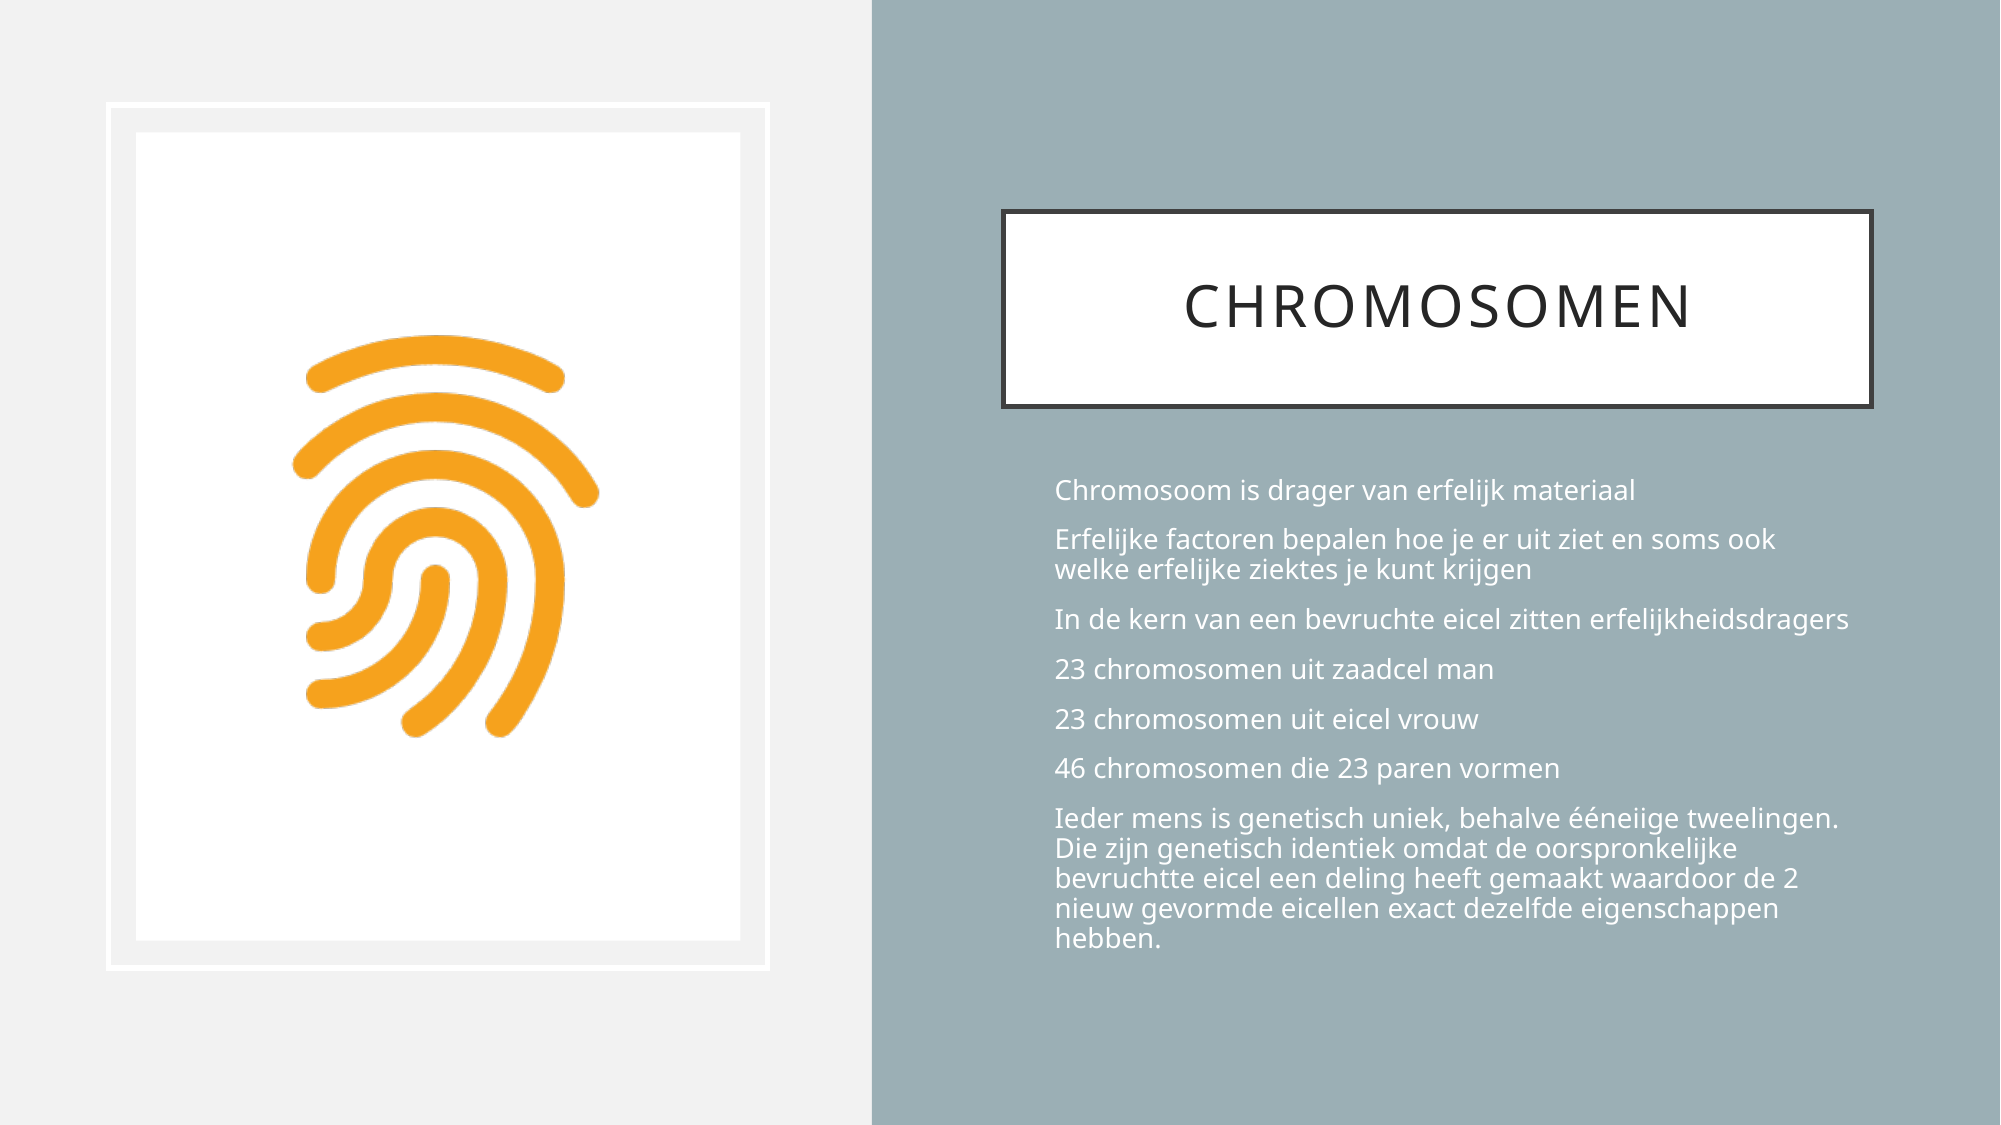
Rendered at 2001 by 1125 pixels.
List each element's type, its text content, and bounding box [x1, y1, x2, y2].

title chromosomen [1001, 209, 1874, 409]
list Chromosoom is drager van erfelijk materiaal Erfelijke factoren bepalen hoe je er uit ziet en soms ook welke erfelijke ziektes je kunt krijgen In de kern van een bevruchte eicel zitten erfelijkheidsdragers 23 chromosomen uit zaadcel man 23 chromosomen uit eicel vrouw 46 chromosomen die 23 paren vormen Ieder mens is genetisch uniek, behalve ééneiige tweelingen. Die zijn genetisch identiek omdat de oorspronkelijke bevruchtte eicel een deling heeft gemaakt waardoor de 2 nieuw gevormde eicellen exact dezelfde eigenschappen hebben. [1003, 468, 1871, 969]
text_box [135, 131, 742, 942]
text_box [871, 0, 2000, 1125]
picture [163, 261, 714, 812]
text_box [108, 104, 769, 969]
